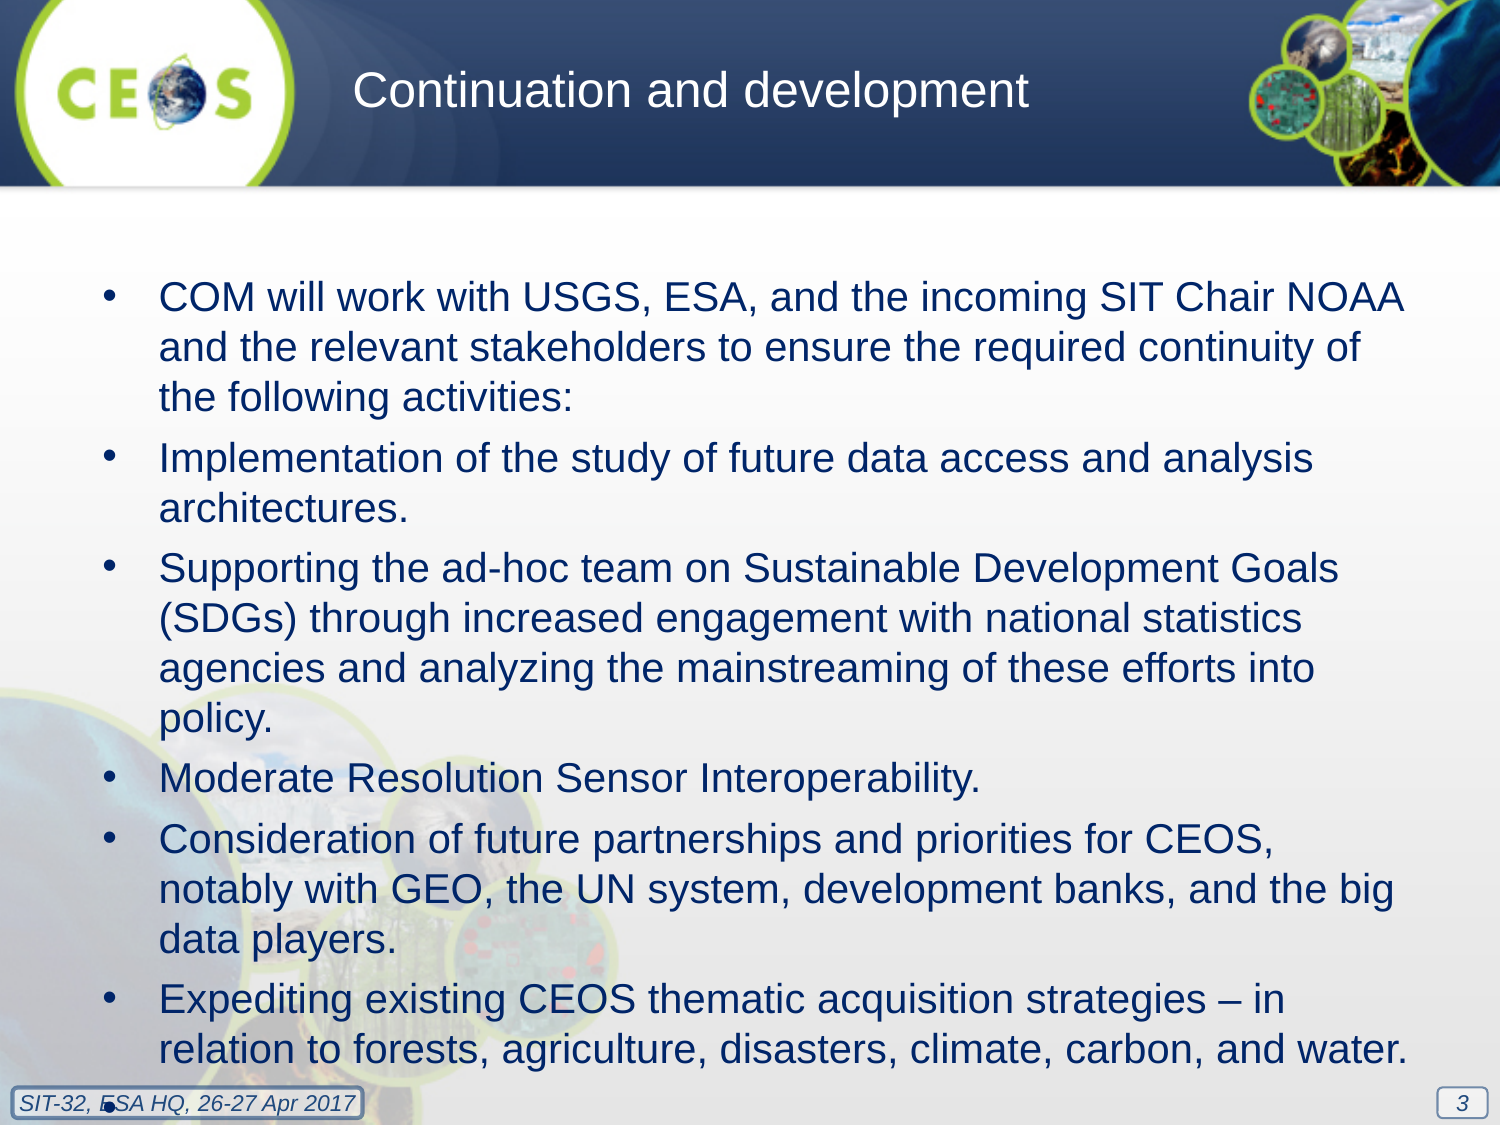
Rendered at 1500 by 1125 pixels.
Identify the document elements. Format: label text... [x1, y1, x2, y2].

list Continuation and development [337, 50, 1150, 138]
picture [0, 0, 1500, 1125]
slide_number 3 [1436, 1086, 1489, 1120]
list COM will work with USGS, ESA, and the incoming SIT Chair NOAA and the relevant stakeholders to ensure the required continuity of the following activities: Implementation of the study of future data access and analysis architectures. Supporting the ad-hoc team on Sustainable Development Goals (SDGs) through increased engagement with national statistics agencies and analyzing the mainstreaming of these efforts into policy. Moderate Resolution Sensor Interoperability. Consideration of future partnerships and priorities for CEOS, notably with GEO, the UN system, development banks, and the big data players. Expediting existing CEOS thematic acquisition strategies – in relation to forests, agriculture, disasters, climate, carbon, and water. [87, 262, 1425, 1038]
